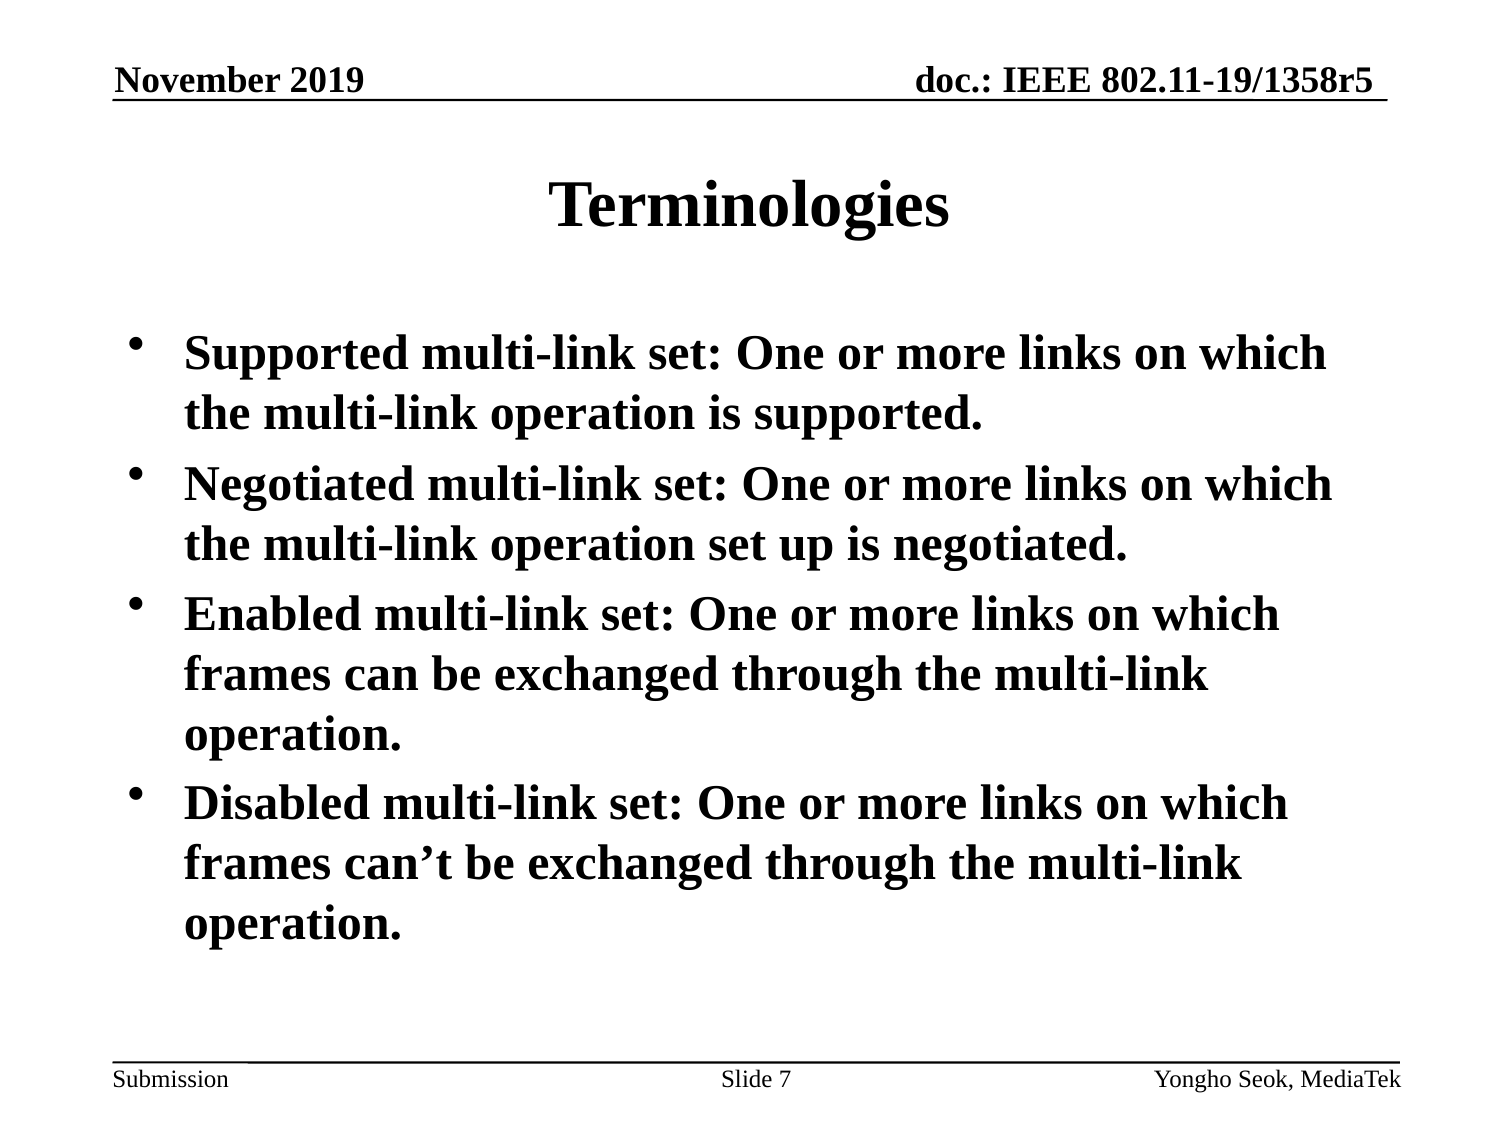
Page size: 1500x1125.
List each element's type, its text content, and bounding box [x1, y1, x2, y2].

title Terminologies [0, 112, 1500, 288]
list Supported multi-link set: One or more links on which the multi-link operation is supported. Negotiated multi-link set: One or more links on which the multi-link operation set up is negotiated. Enabled multi-link set: One or more links on which frames can be exchanged through the multi-link operation. Disabled multi-link set: One or more links on which frames can’t be exchanged through the multi-link operation. [112, 312, 1388, 988]
footer Yongho Seok, MediaTek [1150, 1061, 1402, 1093]
slide_number Slide 7 [712, 1061, 800, 1093]
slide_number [114, 54, 368, 101]
